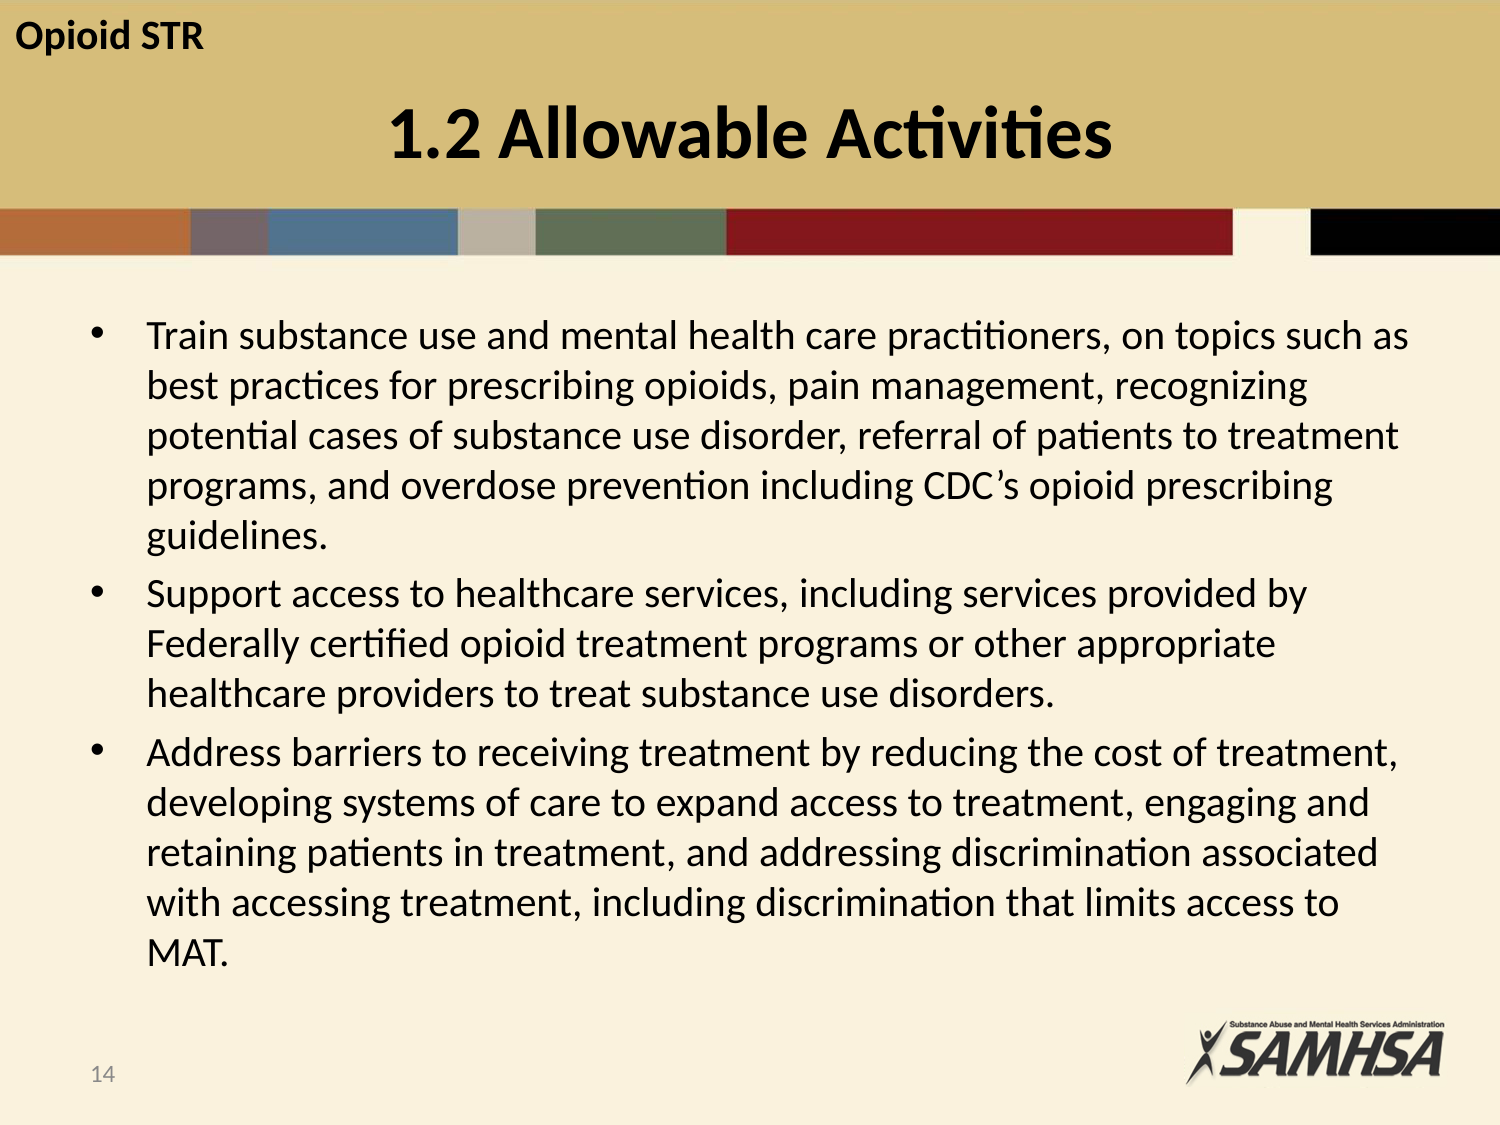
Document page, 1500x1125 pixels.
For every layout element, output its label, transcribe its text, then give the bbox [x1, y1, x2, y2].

list Train substance use and mental health care practitioners, on topics such as best practices for prescribing opioids, pain management, recognizing potential cases of substance use disorder, referral of patients to treatment programs, and overdose prevention including CDC’s opioid prescribing guidelines. Support access to healthcare services, including services provided by Federally certified opioid treatment programs or other appropriate healthcare providers to treat substance use disorders. Address barriers to receiving treatment by reducing the cost of treatment, developing systems of care to expand access to treatment, engaging and retaining patients in treatment, and addressing discrimination associated with accessing treatment, including discrimination that limits access to MAT. [74, 299, 1426, 1006]
slide_number 14 [75, 1042, 425, 1103]
title 1.2 Allowable Activities [74, 44, 1426, 213]
picture [0, 0, 1500, 1125]
